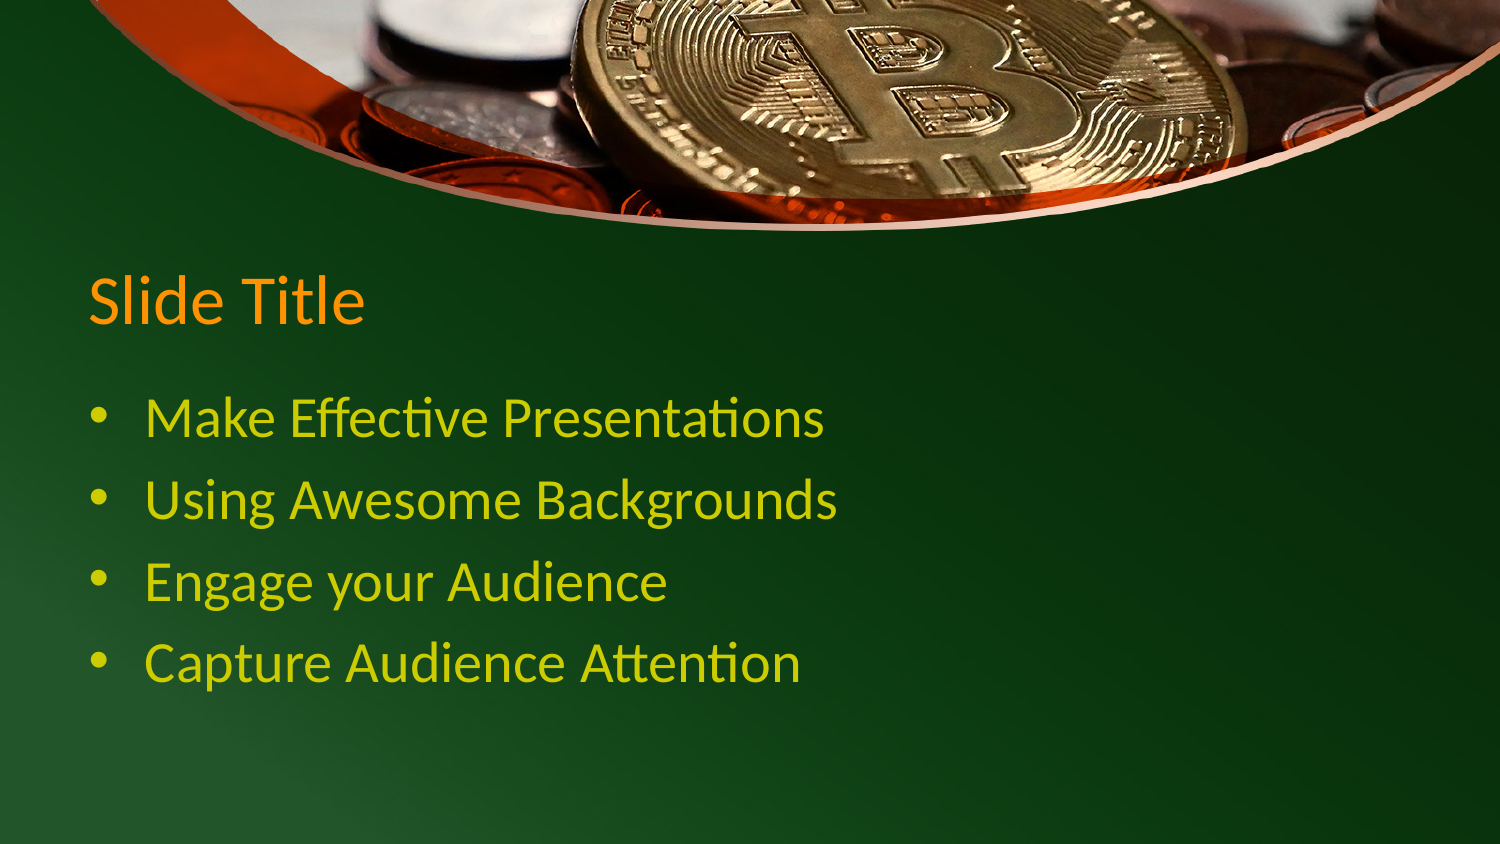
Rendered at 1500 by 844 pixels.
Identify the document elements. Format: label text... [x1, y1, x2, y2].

title Slide Title [73, 246, 1427, 347]
picture [0, 0, 1500, 844]
list Make Effective Presentations Using Awesome Backgrounds Engage your Audience Capture Audience Attention [73, 371, 1427, 773]
